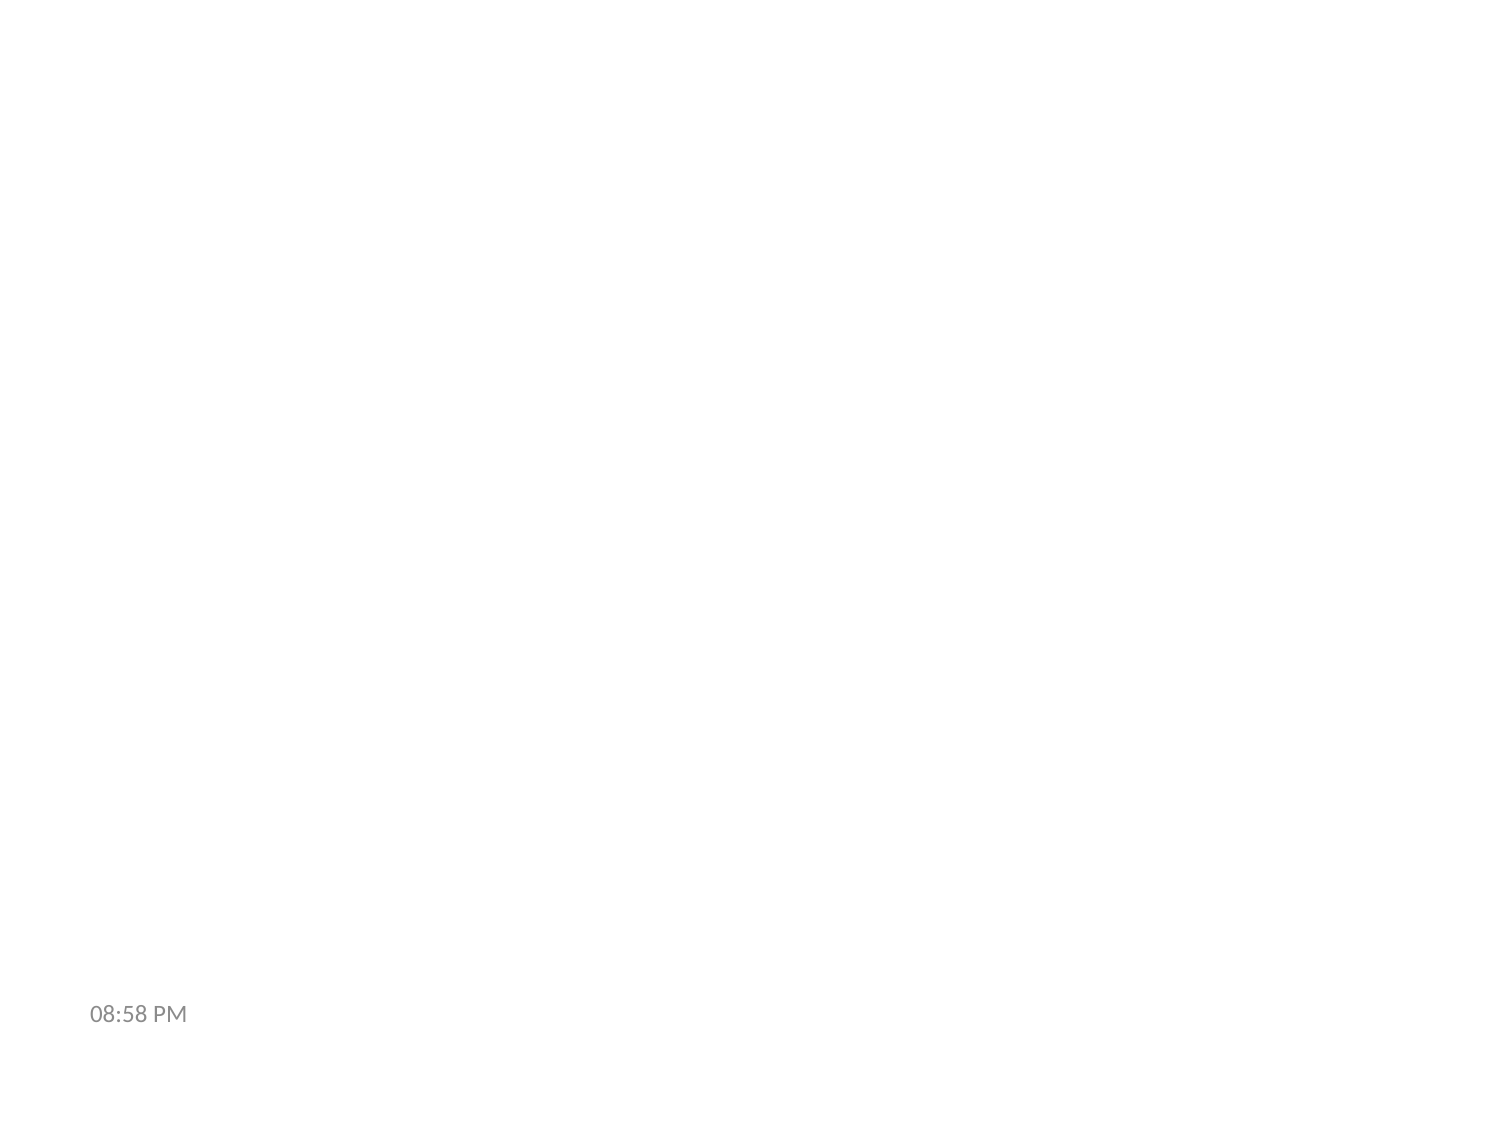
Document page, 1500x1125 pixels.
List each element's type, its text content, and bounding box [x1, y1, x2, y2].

text_box 3:35 PM [75, 982, 425, 1043]
